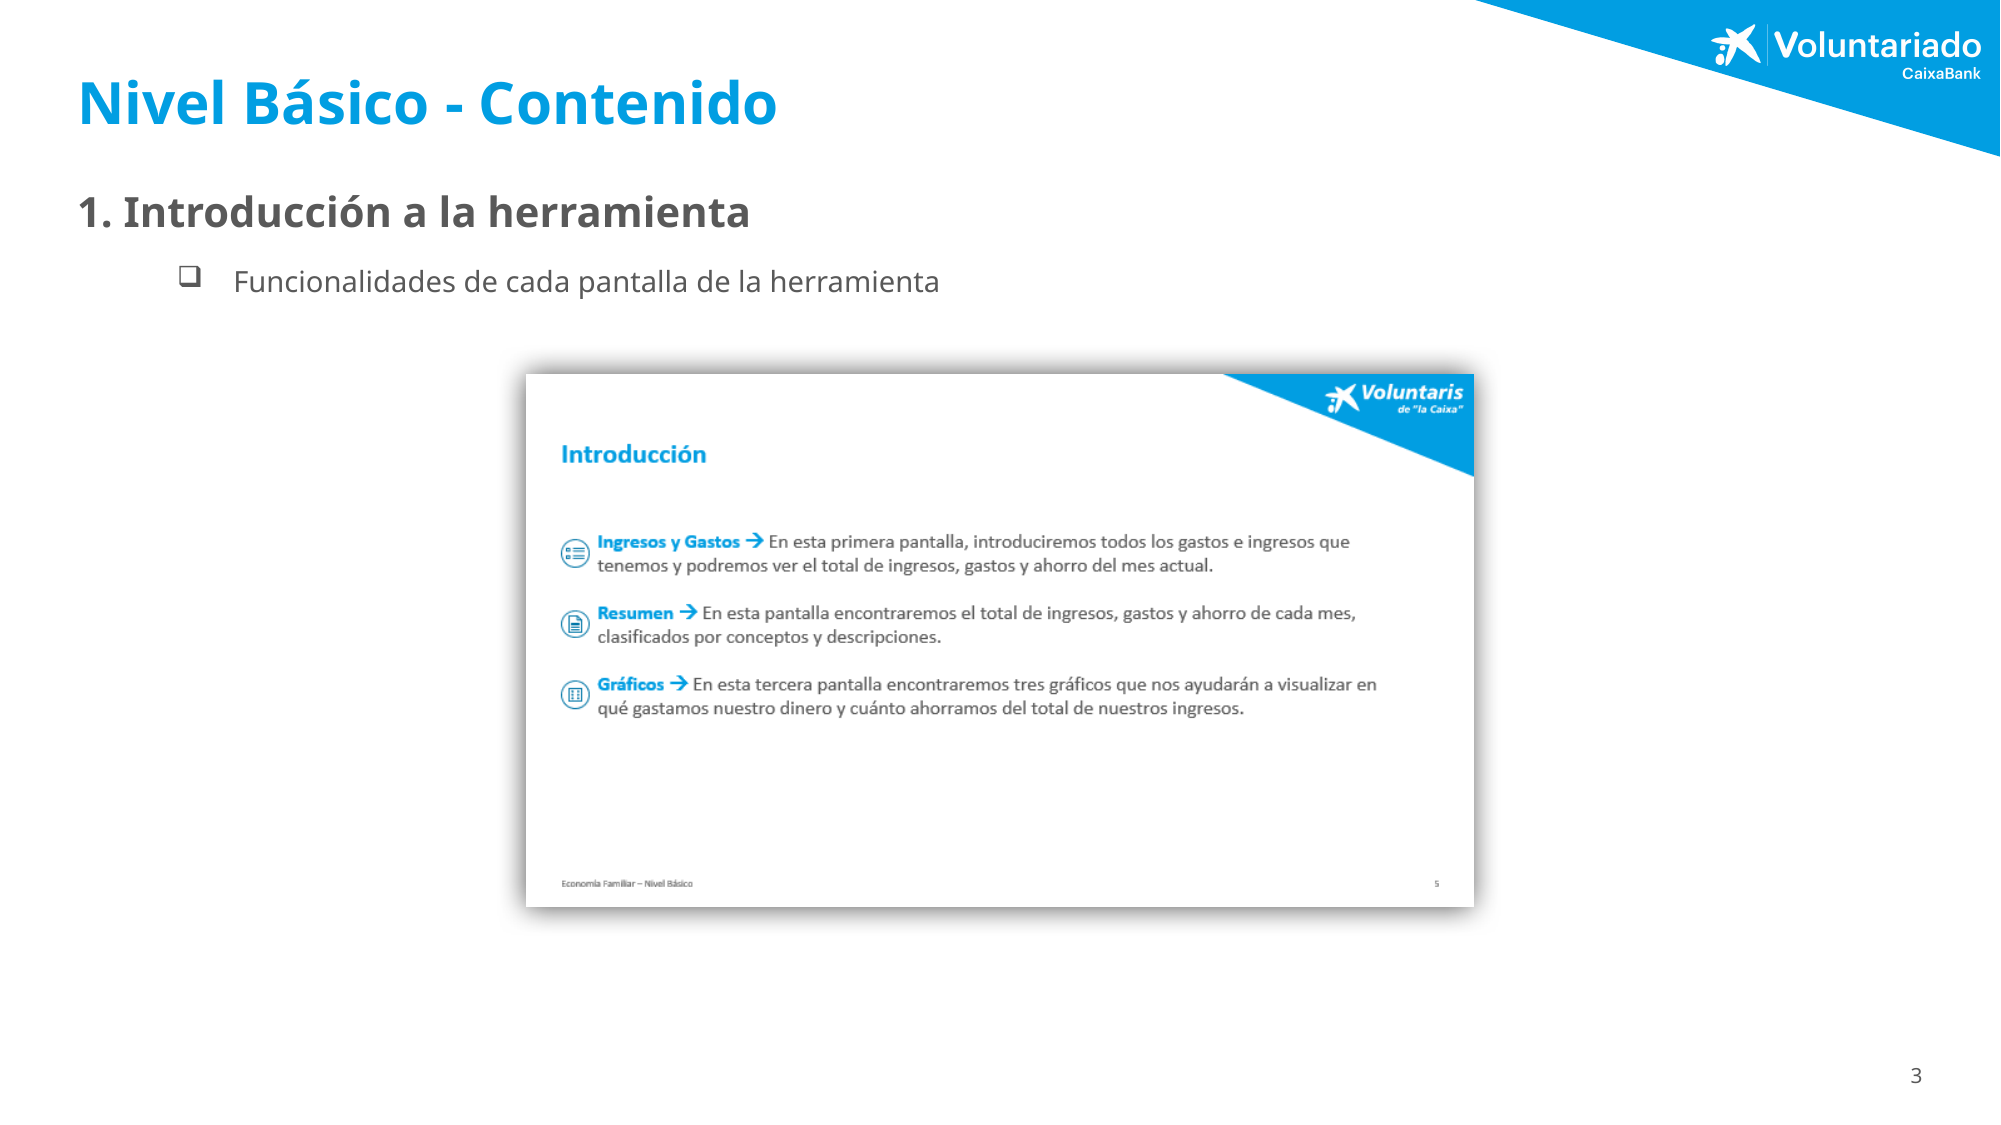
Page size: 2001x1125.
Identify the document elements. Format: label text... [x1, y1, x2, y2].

picture [1902, 40, 1911, 56]
picture [1437, 406, 1457, 412]
picture [1326, 384, 1359, 412]
list 1. Introducción a la herramienta Funcionalidades de cada pantalla de la herramienta [77, 185, 1235, 251]
picture [1413, 406, 1426, 412]
picture [1829, 40, 1844, 57]
picture [1363, 384, 1404, 399]
picture [526, 374, 1474, 908]
picture [1869, 36, 1878, 57]
picture [1420, 384, 1453, 399]
title Nivel Básico - Contenido [77, 66, 1235, 143]
picture [1963, 40, 1980, 57]
picture [1711, 71, 1735, 79]
picture [1406, 389, 1417, 399]
picture [1799, 40, 1816, 57]
picture [1942, 32, 1959, 57]
picture [1850, 40, 1865, 56]
picture [1713, 26, 1759, 65]
picture [1882, 40, 1896, 57]
picture [1923, 40, 1937, 57]
picture [1775, 32, 1797, 57]
picture [1398, 406, 1409, 412]
picture [1965, 71, 1971, 78]
picture [1454, 388, 1462, 399]
picture [1946, 68, 1950, 78]
